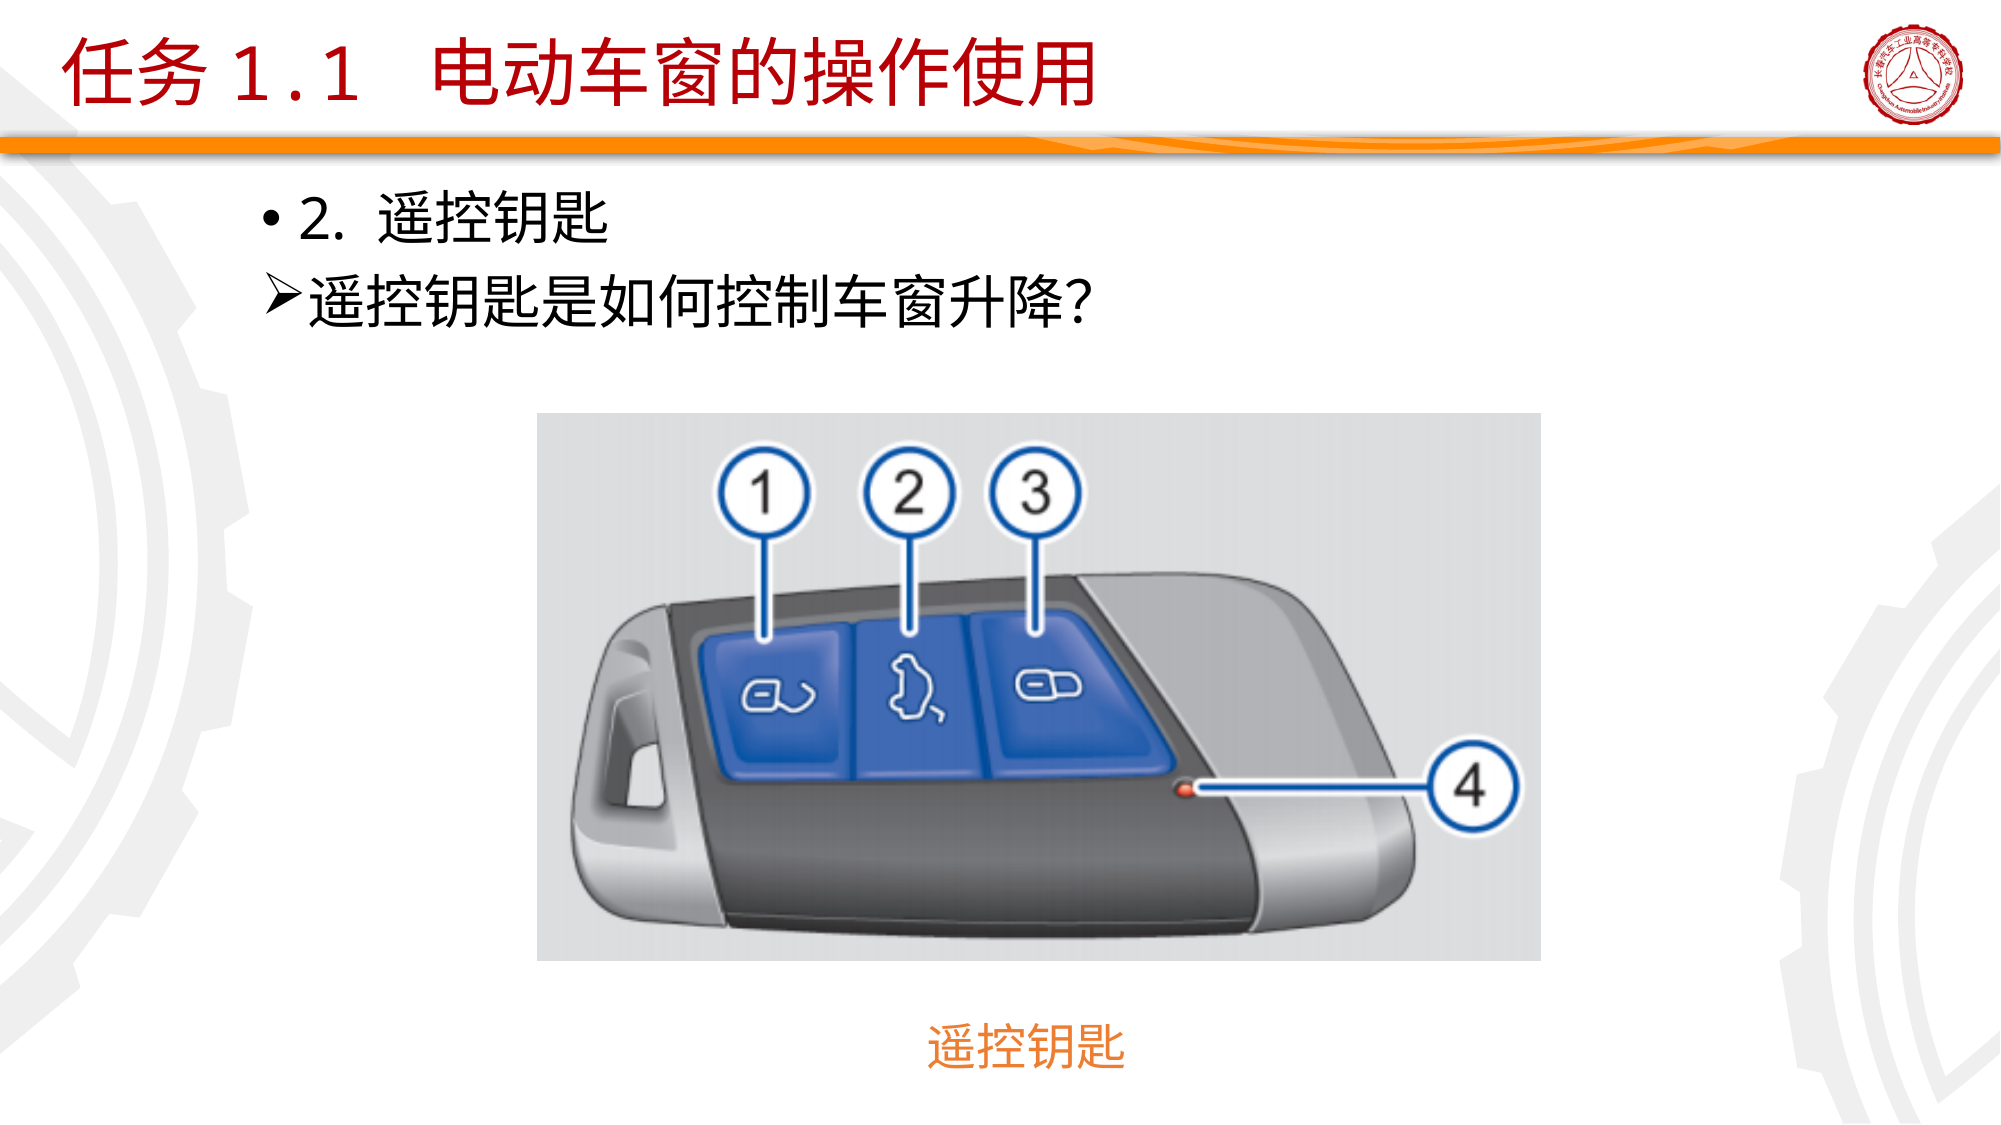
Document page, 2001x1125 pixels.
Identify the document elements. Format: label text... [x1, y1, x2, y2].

text_box 遥控钥匙 [856, 1007, 1198, 1083]
picture [1863, 24, 1963, 125]
title 任务1.1 电动车窗的操作使用 [45, 28, 1554, 128]
list 2. 遥控钥匙 遥控钥匙是如何控制车窗升降？ [246, 181, 1754, 913]
picture [537, 413, 1541, 961]
